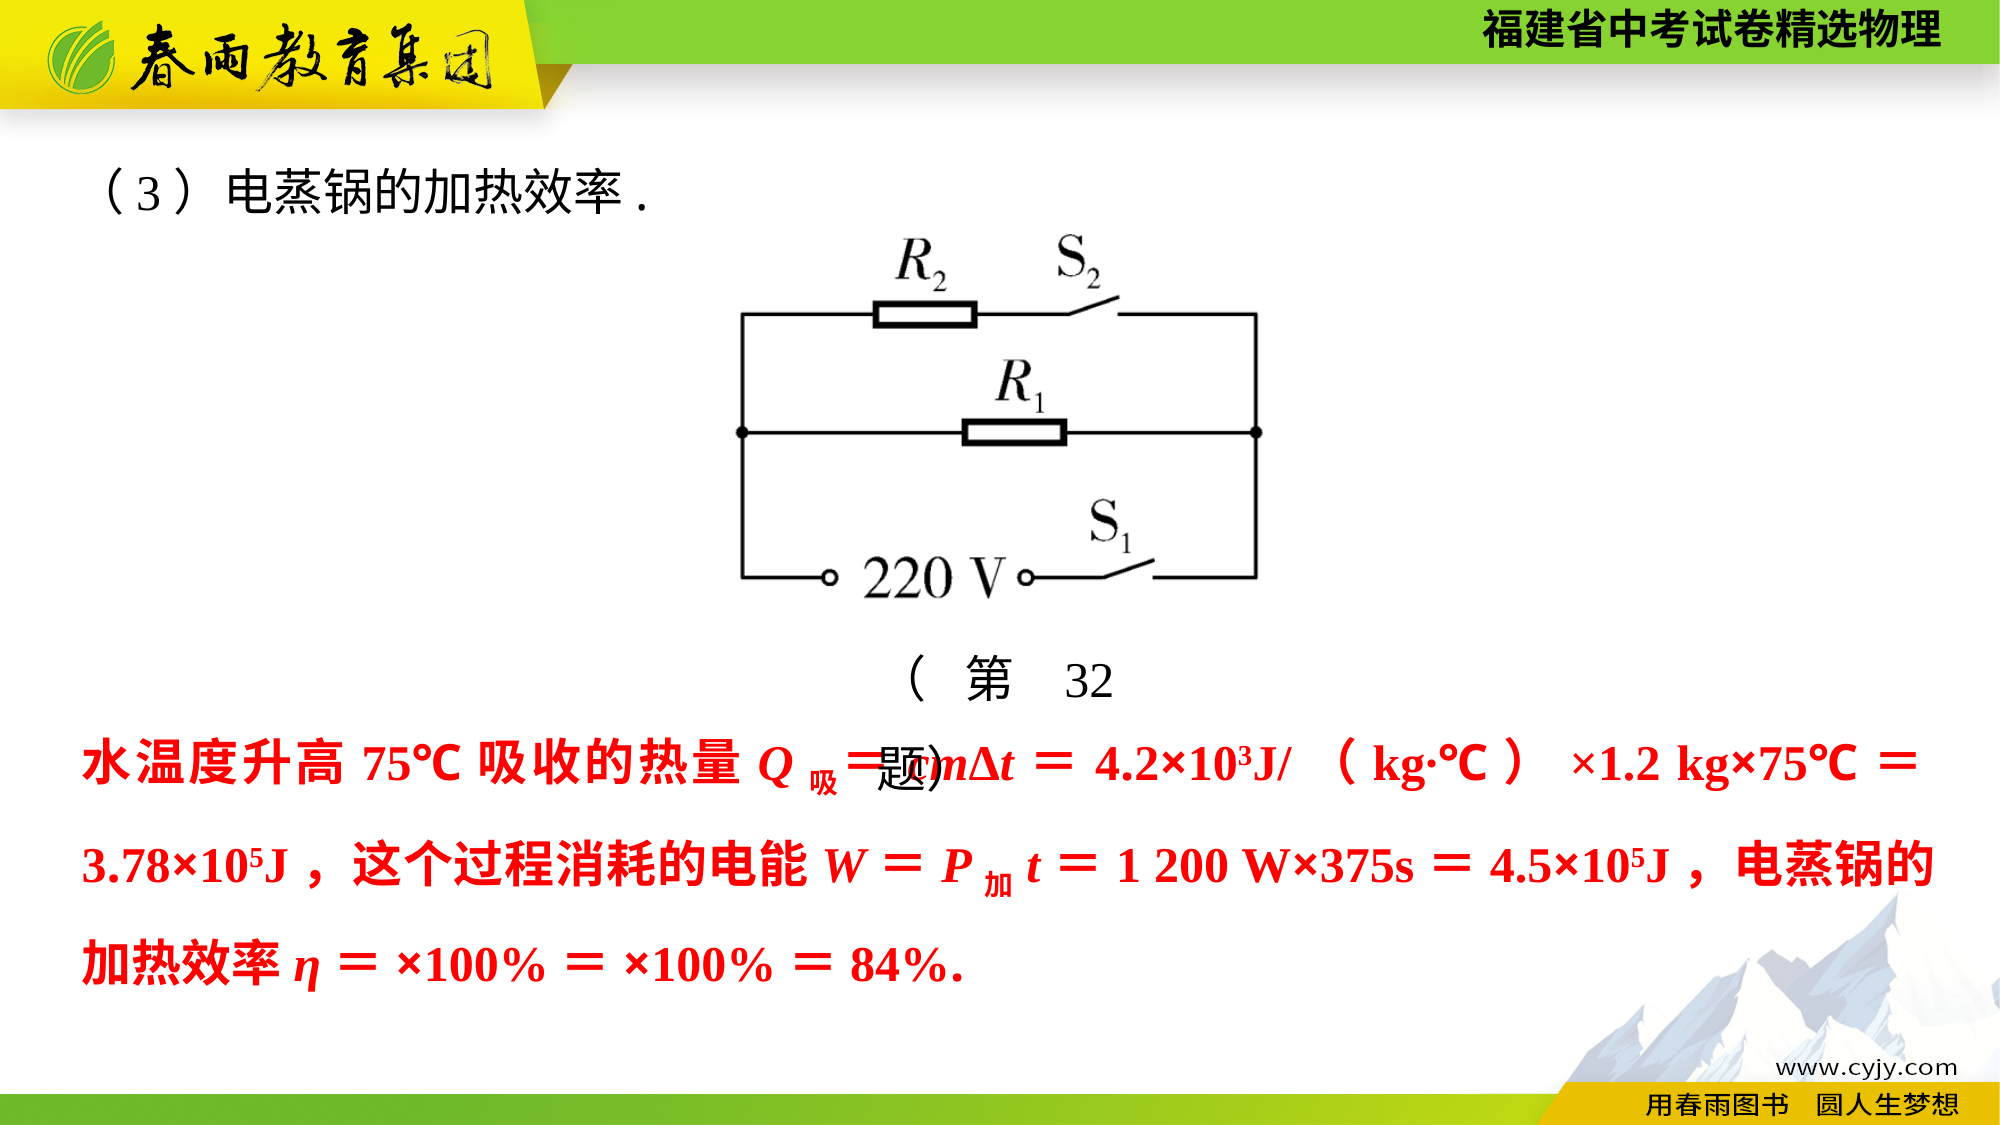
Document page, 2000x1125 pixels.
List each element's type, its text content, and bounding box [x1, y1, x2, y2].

text_box （第32题） [861, 619, 1142, 716]
list （3）电蒸锅的加热效率. [59, 122, 1944, 217]
picture [0, 0, 2000, 1125]
